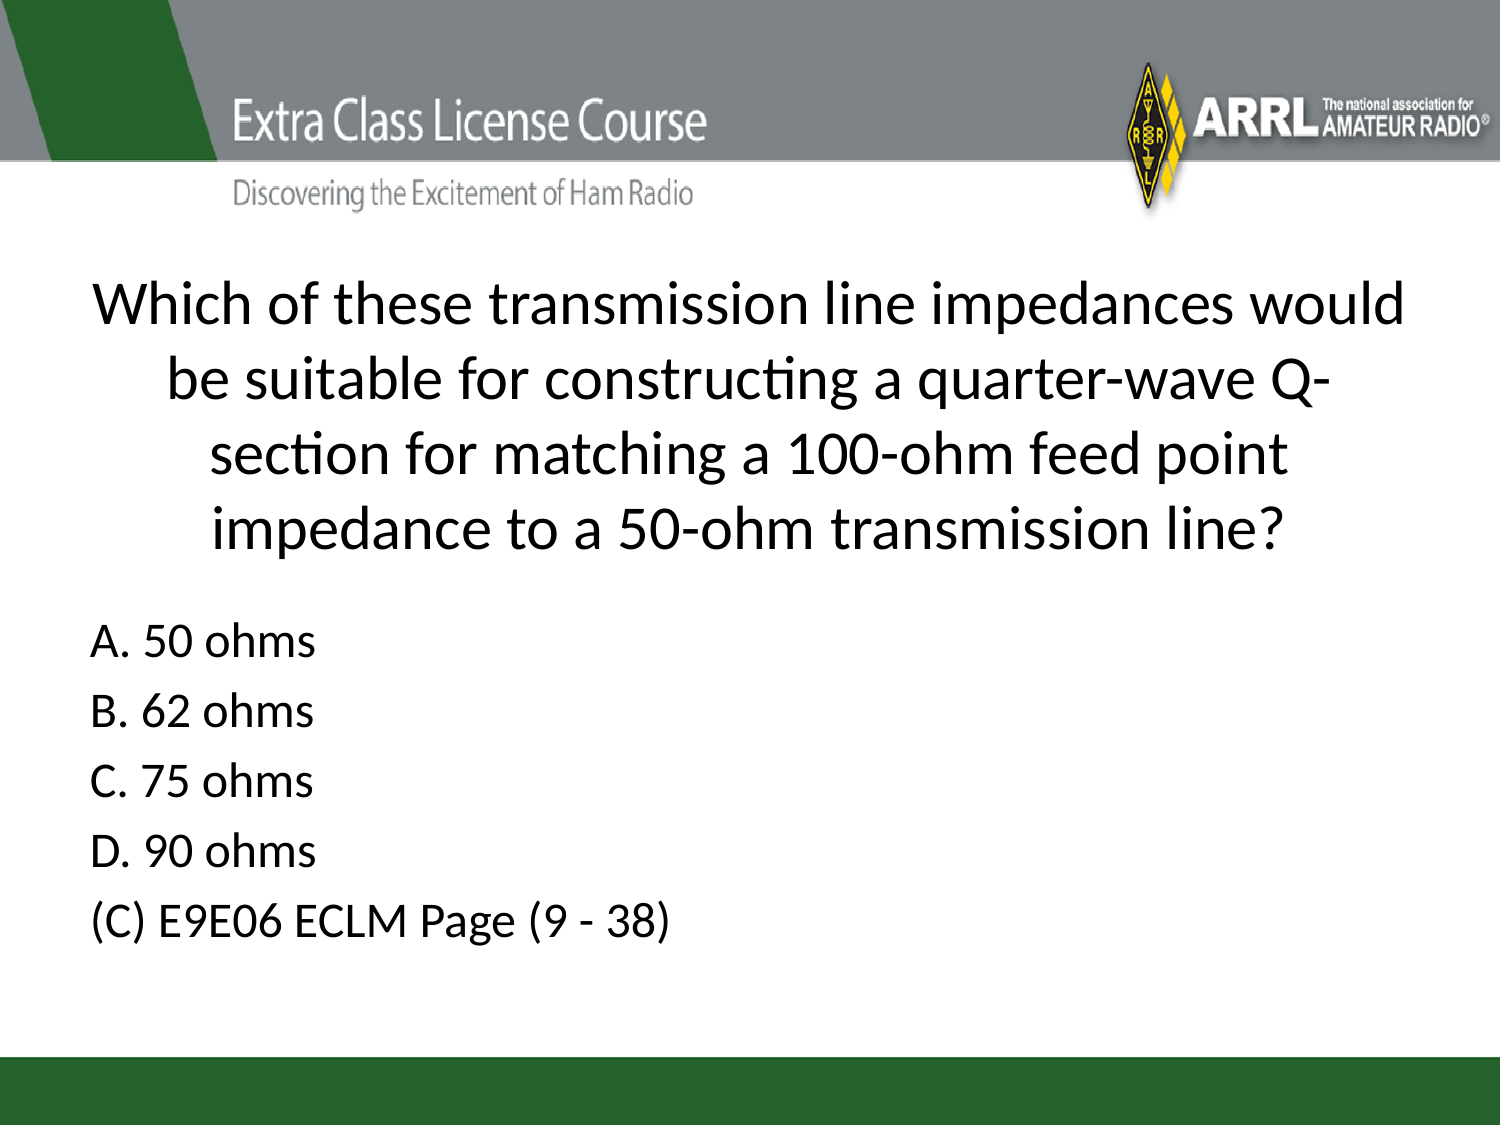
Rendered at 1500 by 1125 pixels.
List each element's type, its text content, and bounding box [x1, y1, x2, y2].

title Which of these transmission line impedances would be suitable for constructing a quarter-wave Q-section for matching a 100-ohm feed point impedance to a 50-ohm transmission line? [75, 254, 1425, 435]
picture [0, 0, 1500, 1125]
list A. 50 ohms B. 62 ohms C. 75 ohms D. 90 ohms (C) E9E06 ECLM Page (9 - 38) [75, 600, 1425, 988]
